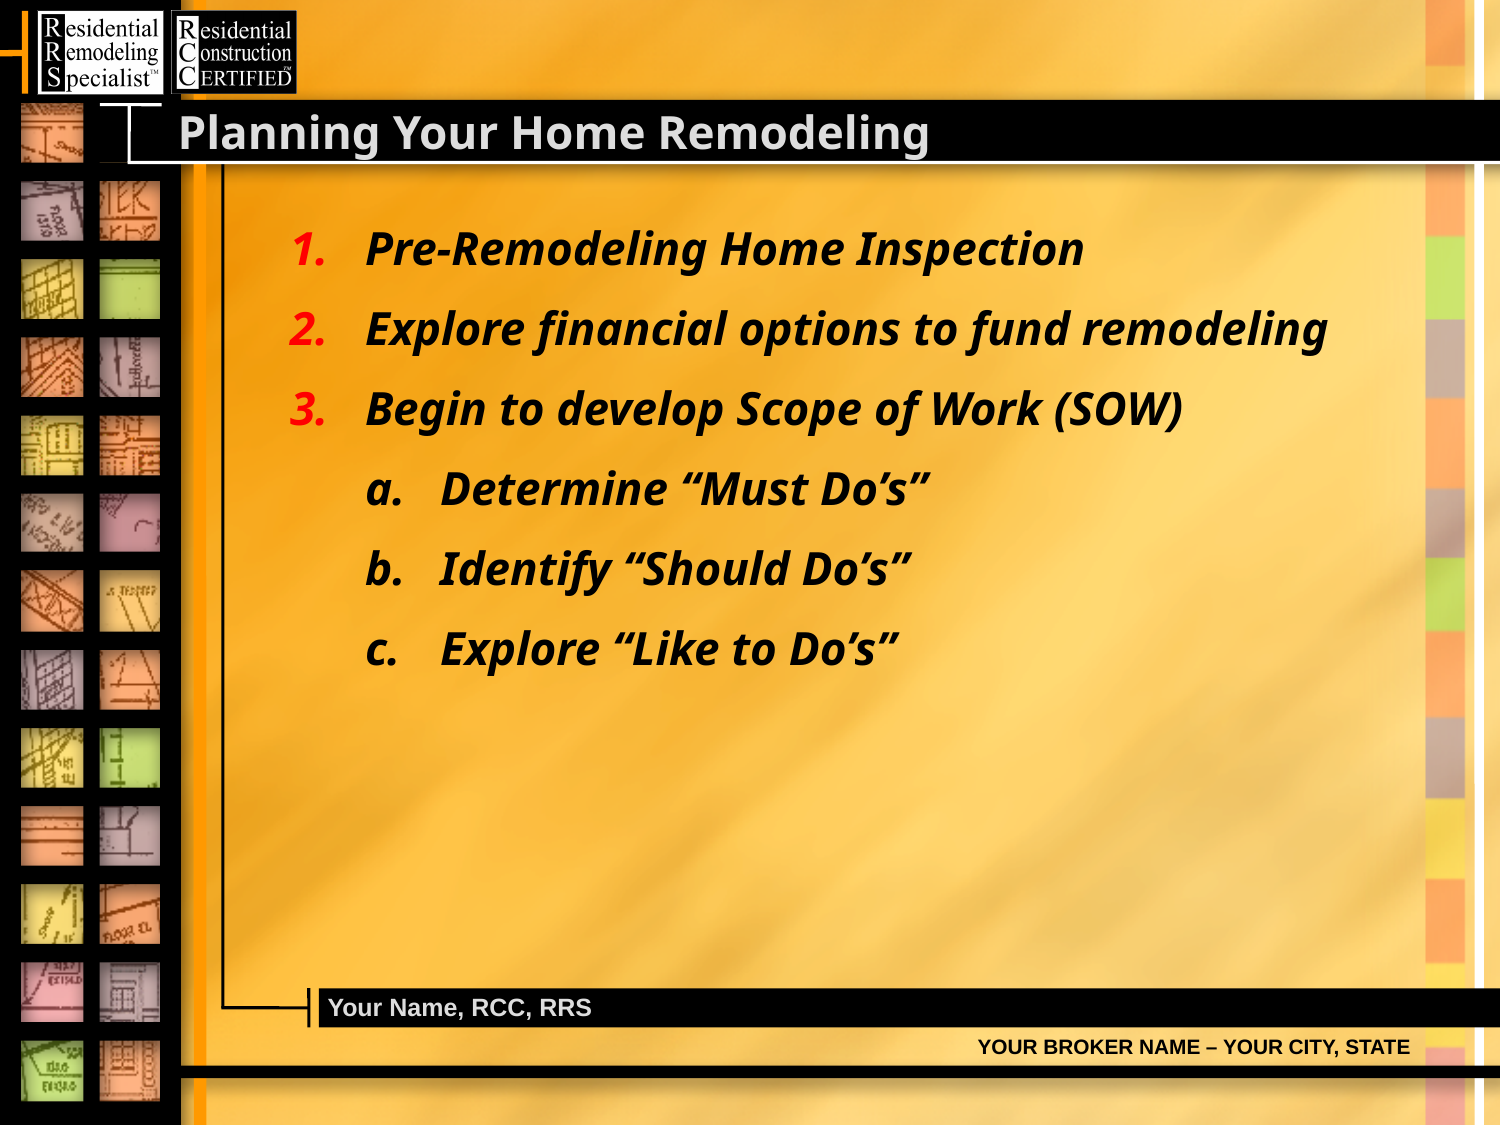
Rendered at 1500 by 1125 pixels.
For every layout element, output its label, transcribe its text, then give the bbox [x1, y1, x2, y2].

picture [100, 416, 160, 475]
picture [21, 416, 83, 475]
picture [100, 338, 160, 397]
picture [100, 260, 160, 319]
picture [21, 650, 83, 709]
list Pre-Remodeling Home Inspection Explore financial options to fund remodeling Begin to develop Scope of Work (SOW) Determine “Must Do’s” Identify “Should Do’s” Explore “Like to Do’s” [275, 212, 1438, 975]
picture [21, 571, 83, 631]
picture [1484, 165, 1500, 988]
picture [21, 807, 83, 865]
picture [21, 494, 83, 551]
picture [21, 260, 83, 319]
picture [21, 338, 83, 397]
picture [21, 885, 83, 943]
picture [100, 963, 160, 1022]
picture [21, 181, 83, 240]
picture [37, 10, 164, 95]
picture [207, 1079, 1474, 1125]
picture [181, 1079, 193, 1125]
picture [100, 885, 160, 943]
picture [1484, 1028, 1500, 1065]
picture [21, 103, 83, 162]
title Planning Your Home Remodeling [162, 99, 1500, 163]
picture [21, 963, 83, 1022]
picture [21, 729, 83, 787]
picture [1484, 1079, 1500, 1125]
footer Your Name, RCC, RRS [312, 984, 1413, 1025]
picture [100, 729, 160, 787]
picture [100, 494, 160, 551]
picture [100, 650, 160, 709]
picture [171, 0, 1474, 99]
picture [100, 1041, 160, 1101]
picture [100, 181, 160, 240]
picture [207, 165, 1474, 1065]
picture [100, 571, 160, 631]
picture [21, 1041, 83, 1101]
picture [100, 807, 160, 865]
picture [1484, 0, 1500, 99]
picture [181, 165, 193, 1065]
